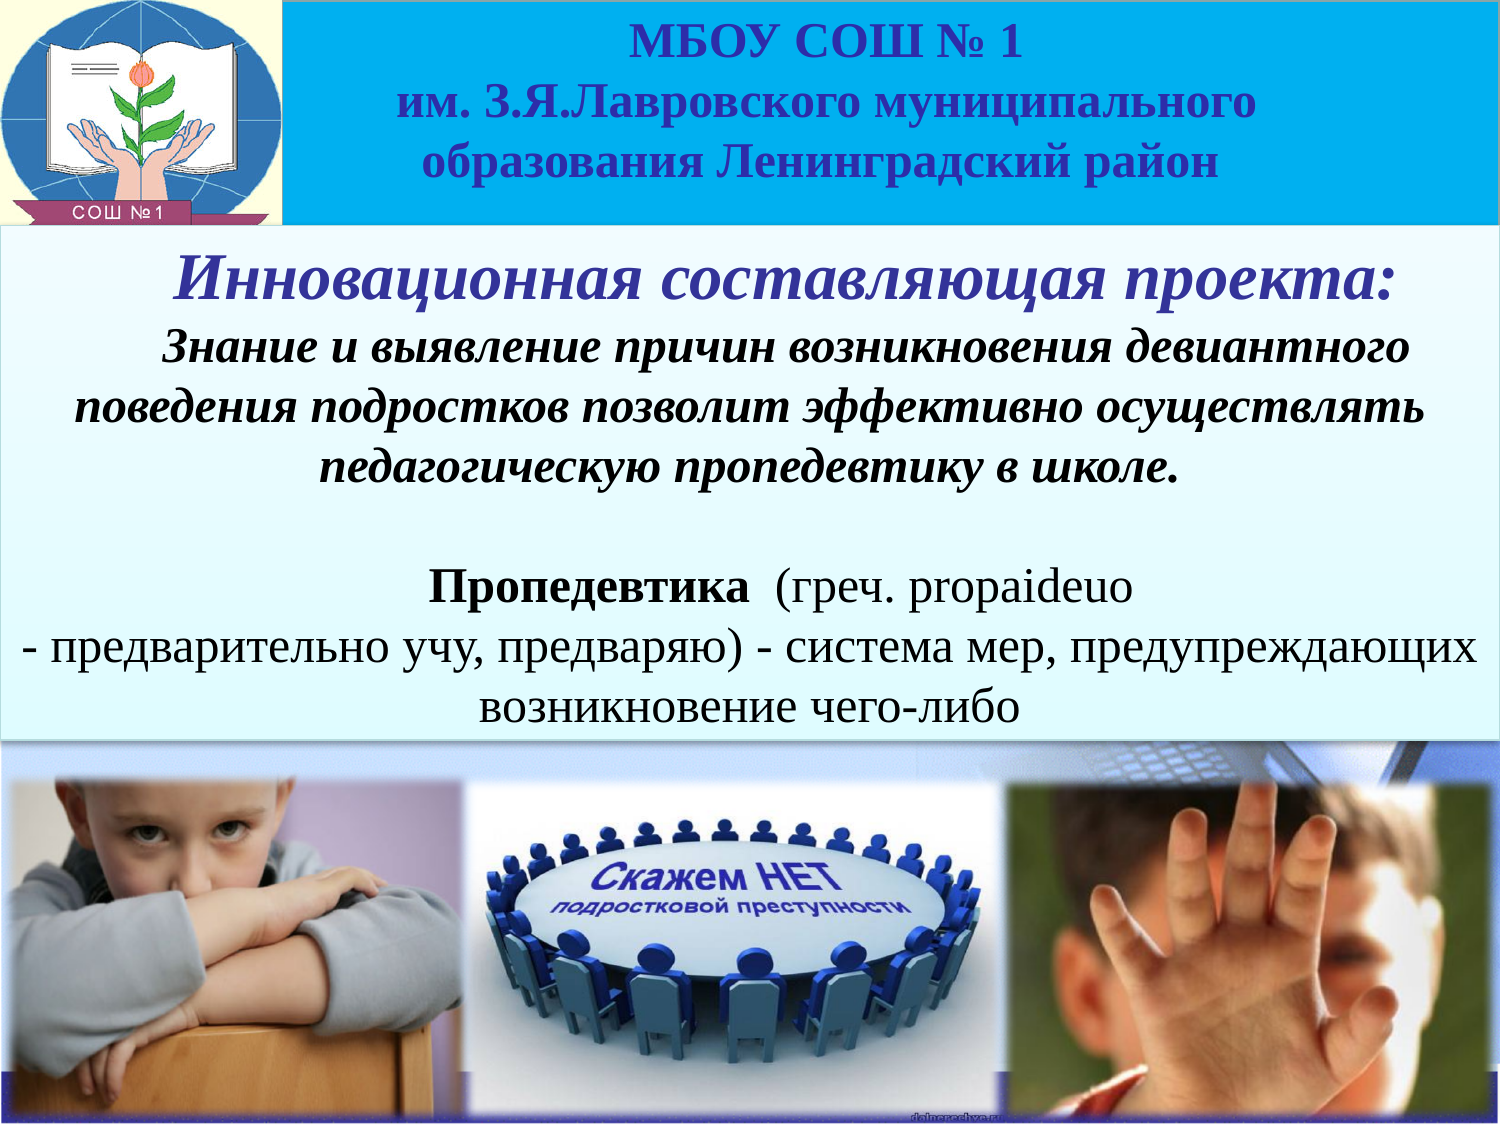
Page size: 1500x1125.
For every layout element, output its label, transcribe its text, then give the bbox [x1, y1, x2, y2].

text_box МБОУ СОШ № 1 им. З.Я.Лавровского муниципального образования Ленинградский район [368, 0, 1285, 195]
picture [0, 741, 1500, 1125]
text_box [282, 0, 1500, 224]
picture [0, 0, 282, 252]
text_box Инновационная составляющая проекта: Знание и выявление причин возникновения девиантного поведения подростков позволит эффективно осуществлять педагогическую пропедевтику в школе. Пропедевтика (греч. propaideuo - предварительно учу, предваряю) - система мер, предупреждающих возникновение чего-либо [0, 225, 1500, 741]
